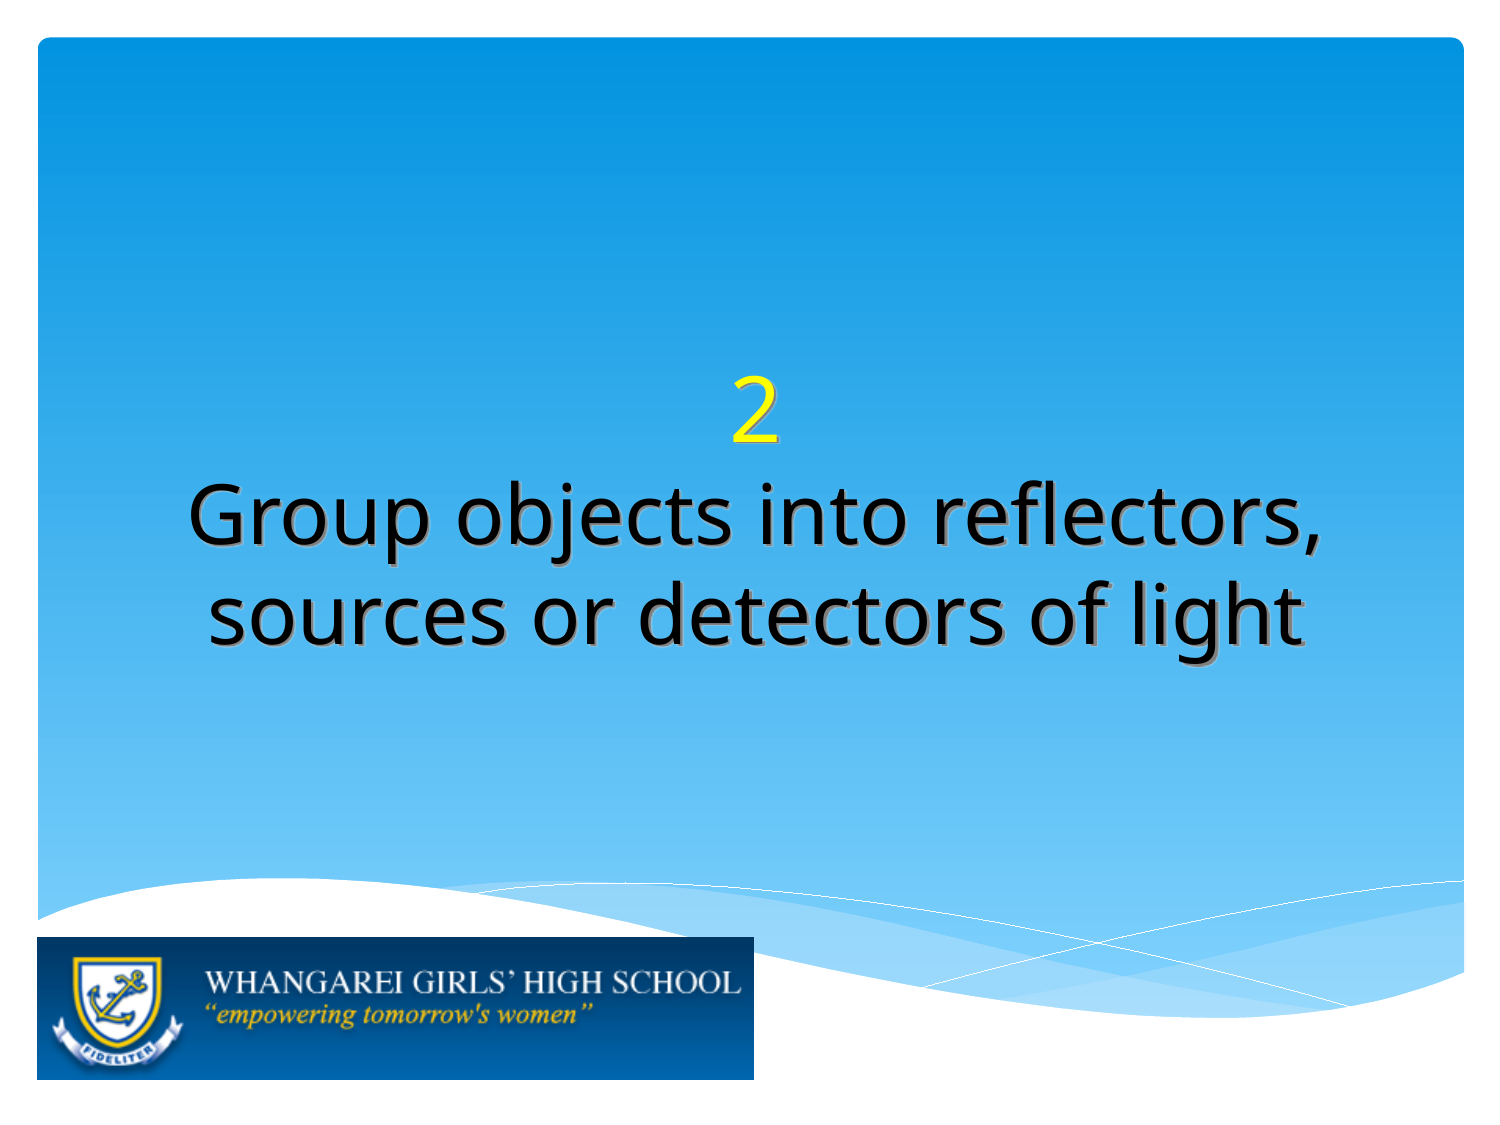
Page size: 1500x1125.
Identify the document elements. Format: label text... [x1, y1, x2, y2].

picture [37, 937, 754, 1080]
text_box 2 Group objects into reflectors, sources or detectors of light [74, 99, 1438, 913]
